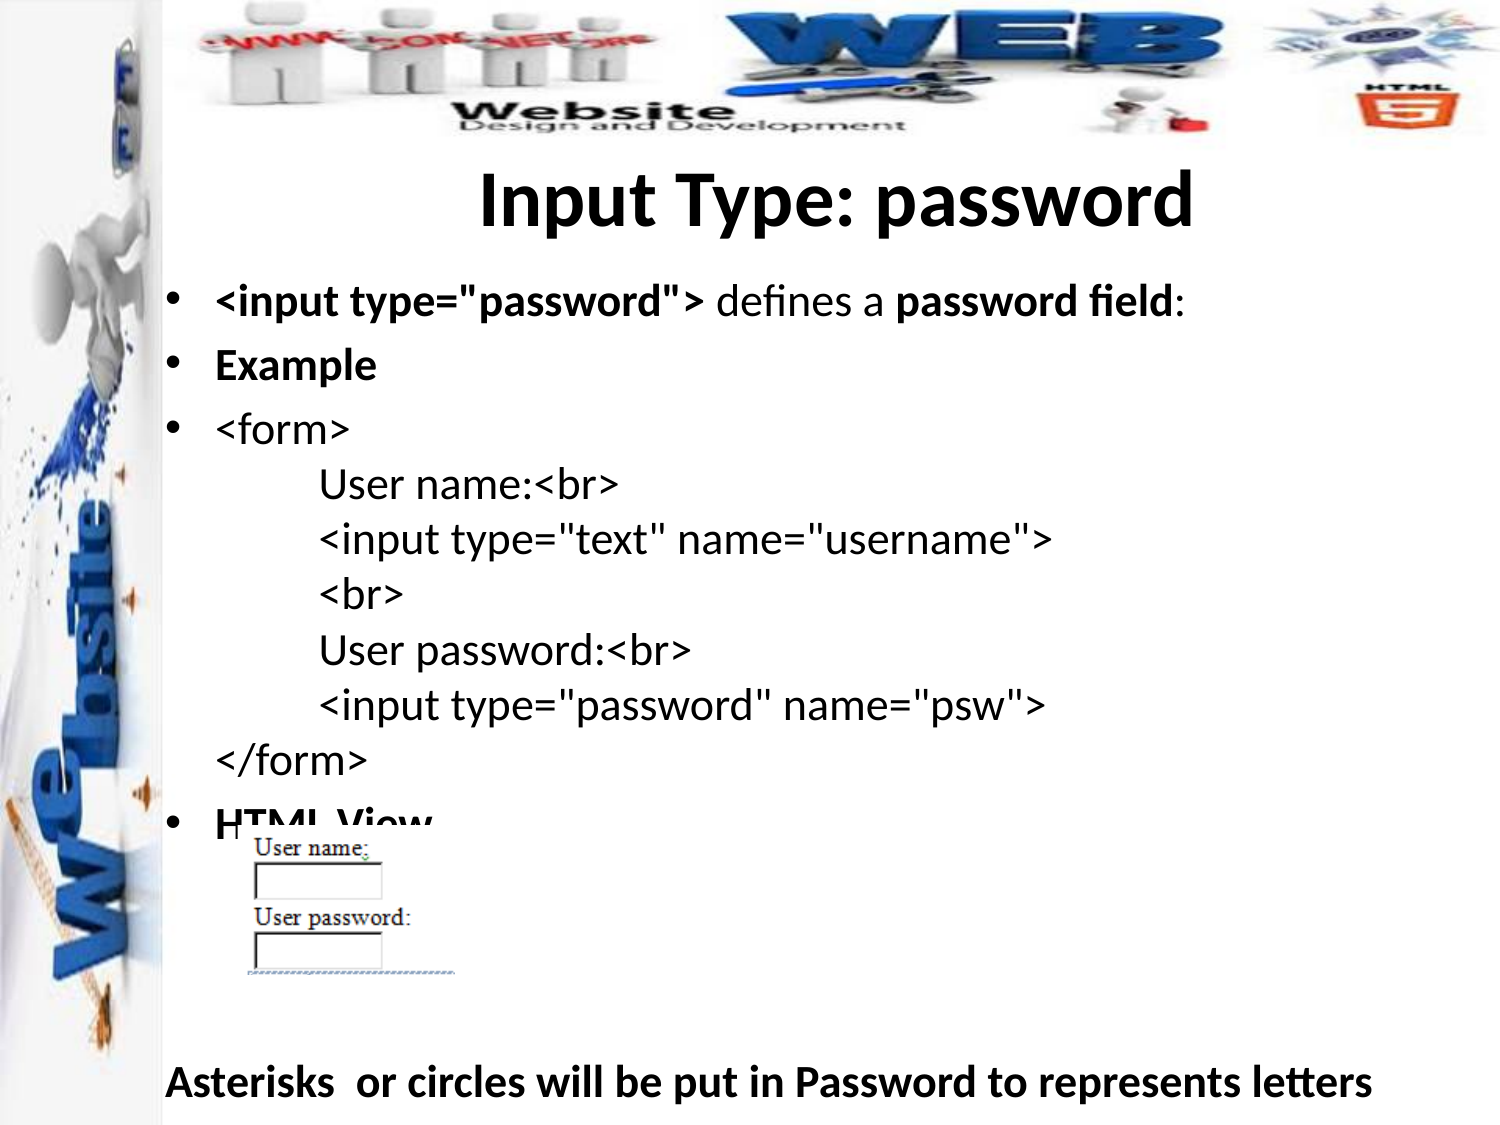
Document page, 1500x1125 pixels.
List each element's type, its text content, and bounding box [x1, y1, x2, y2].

picture [0, 0, 1500, 1125]
picture [237, 824, 456, 976]
title Input Type: password [162, 137, 1500, 250]
list <input type="password"> defines a password field: Example <form> User name:<br> <input type="text" name="username"> <br> User password:<br> <input type="password" name="psw"> </form> HTML View Asterisks or circles will be put in Password to represents letters [150, 262, 1500, 1118]
